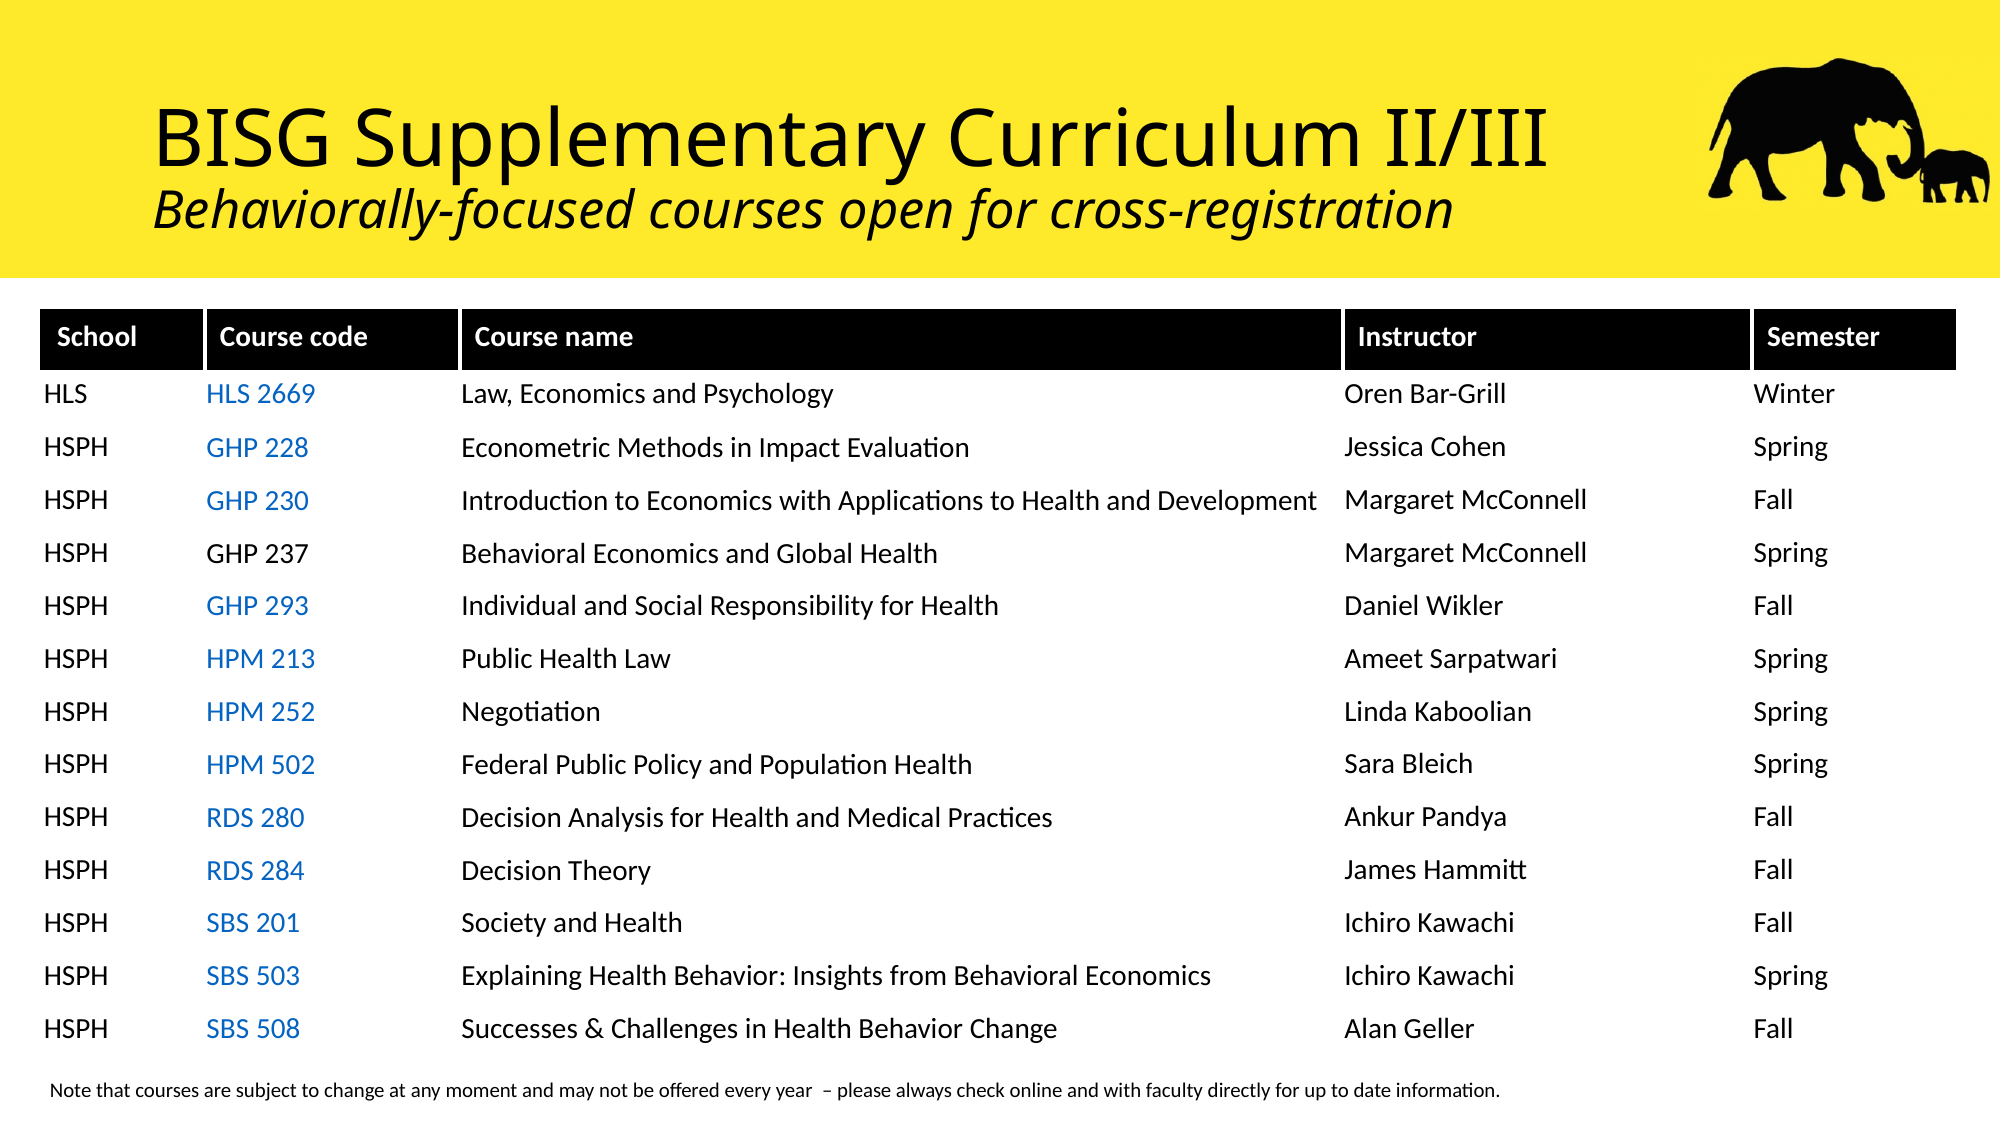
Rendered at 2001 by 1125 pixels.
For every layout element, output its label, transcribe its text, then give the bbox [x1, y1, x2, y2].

table_header Instructor [1345, 309, 1750, 370]
text_box [0, 0, 2000, 278]
table_cell HPM 213 [205, 634, 460, 687]
table_cell GHP 237 [205, 529, 460, 581]
table_cell Alan Geller [1343, 1004, 1752, 1057]
table_cell Fall [1752, 846, 1958, 899]
table_cell GHP 293 [205, 581, 460, 634]
table_cell GHP 228 [205, 423, 460, 476]
table_header Semester [1754, 309, 1956, 370]
table_cell HSPH [42, 899, 205, 951]
table_cell Winter [1752, 370, 1958, 423]
table_cell Law, Economics and Psychology [460, 370, 1343, 423]
table_cell Margaret McConnell [1343, 476, 1752, 529]
table_cell Fall [1752, 793, 1958, 846]
table_cell Ameet Sarpatwari [1343, 634, 1752, 687]
title BISG Supplementary Curriculum II/III Behaviorally-focused courses open for cross-registration [137, 59, 1696, 278]
table_cell Spring [1752, 687, 1958, 740]
table_cell Ichiro Kawachi [1343, 951, 1752, 1004]
table_cell Decision Analysis for Health and Medical Practices [460, 793, 1343, 846]
table_cell SBS 503 [205, 951, 460, 1004]
table_cell HLS [42, 370, 205, 423]
table_cell Public Health Law [460, 634, 1343, 687]
table_cell Fall [1752, 581, 1958, 634]
table_cell Daniel Wikler [1343, 581, 1752, 634]
table_cell Margaret McConnell [1343, 529, 1752, 581]
table_cell Spring [1752, 740, 1958, 793]
table_cell HSPH [42, 476, 205, 529]
table_cell Spring [1752, 423, 1958, 476]
table_cell HSPH [42, 951, 205, 1004]
table_cell Ichiro Kawachi [1343, 899, 1752, 951]
table_cell GHP 230 [205, 476, 460, 529]
table_cell Individual and Social Responsibility for Health [460, 581, 1343, 634]
table_cell James Hammitt [1343, 846, 1752, 899]
table_cell SBS 508 [205, 1004, 460, 1057]
table_header Course code [207, 309, 458, 370]
table_cell HSPH [42, 529, 205, 581]
text_box Note that courses are subject to change at any moment and may not be offered every year – please always check online and with faculty directly for up to date information. [34, 1060, 1959, 1118]
table_cell HSPH [42, 740, 205, 793]
table_cell HPM 252 [205, 687, 460, 740]
table_cell RDS 284 [205, 846, 460, 899]
table_cell Successes & Challenges in Health Behavior Change [460, 1004, 1343, 1057]
table_cell Spring [1752, 529, 1958, 581]
table_cell Econometric Methods in Impact Evaluation [460, 423, 1343, 476]
table_cell Sara Bleich [1343, 740, 1752, 793]
table_cell Decision Theory [460, 846, 1343, 899]
table_cell Fall [1752, 899, 1958, 951]
table_cell HSPH [42, 846, 205, 899]
table_cell Spring [1752, 634, 1958, 687]
table_cell HSPH [42, 793, 205, 846]
table_cell RDS 280 [205, 793, 460, 846]
table_cell Society and Health [460, 899, 1343, 951]
table_header School [44, 309, 203, 370]
table_cell SBS 201 [205, 899, 460, 951]
table_cell Introduction to Economics with Applications to Health and Development [460, 476, 1343, 529]
picture [1695, 54, 2000, 212]
table_cell Oren Bar-Grill [1343, 370, 1752, 423]
table_cell Spring [1752, 951, 1958, 1004]
table_cell Fall [1752, 1004, 1958, 1057]
table_cell HSPH [42, 634, 205, 687]
table_cell Linda Kaboolian [1343, 687, 1752, 740]
table_cell Behavioral Economics and Global Health [460, 529, 1343, 581]
table_cell HPM 502 [205, 740, 460, 793]
table_cell HLS 2669 [205, 370, 460, 423]
table_cell Ankur Pandya [1343, 793, 1752, 846]
table_cell Federal Public Policy and Population Health [460, 740, 1343, 793]
table_cell Explaining Health Behavior: Insights from Behavioral Economics [460, 951, 1343, 1004]
table_cell HSPH [42, 687, 205, 740]
table_header Course name [462, 309, 1341, 370]
table_cell HSPH [42, 581, 205, 634]
table_cell HSPH [42, 1004, 205, 1057]
table_cell Fall [1752, 476, 1958, 529]
table_cell Negotiation [460, 687, 1343, 740]
table_cell HSPH [42, 423, 205, 476]
table_cell Jessica Cohen [1343, 423, 1752, 476]
